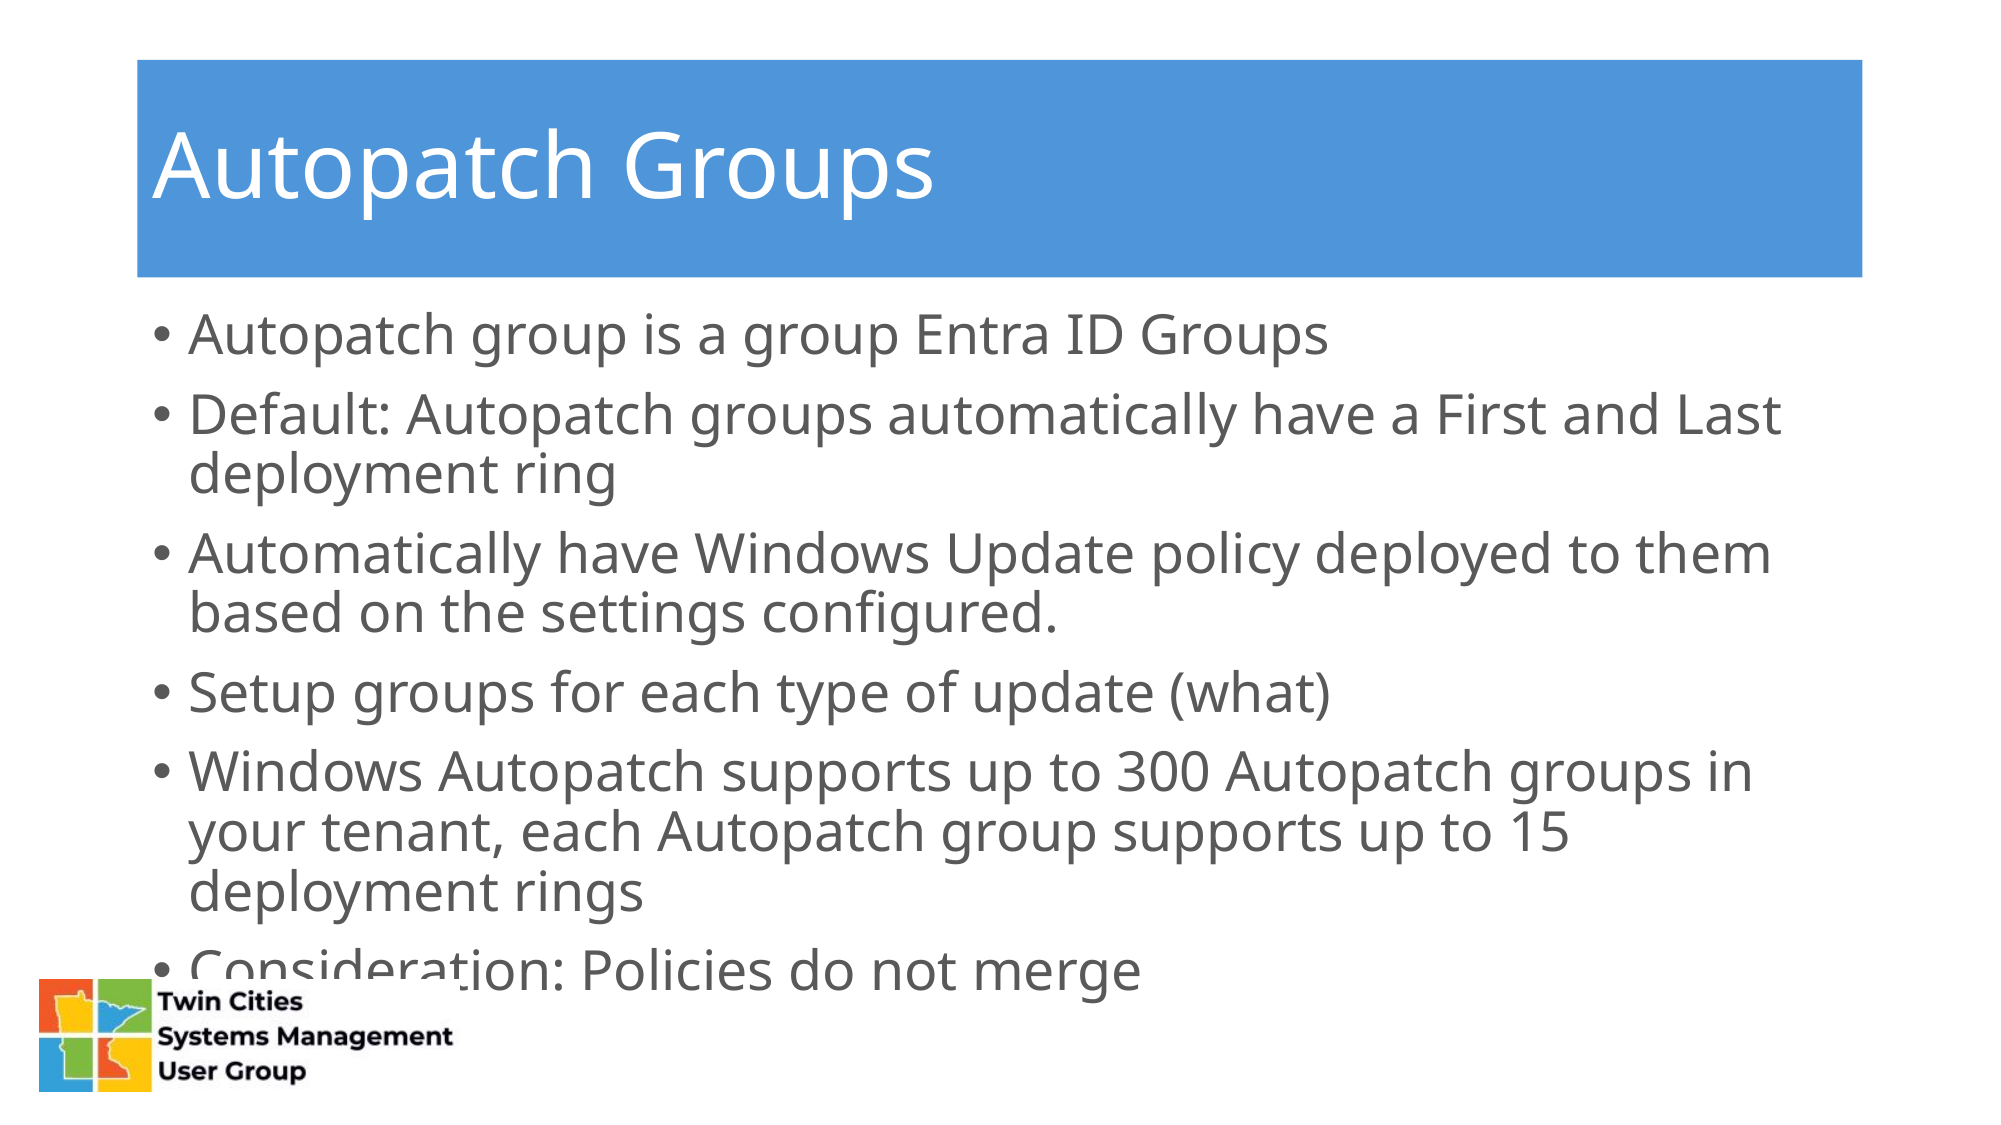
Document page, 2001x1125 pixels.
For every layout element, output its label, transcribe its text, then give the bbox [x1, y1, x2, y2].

picture [38, 978, 461, 1093]
title Autopatch Groups [137, 59, 1863, 278]
list Autopatch group is a group Entra ID Groups Default: Autopatch groups automatically have a First and Last deployment ring Automatically have Windows Update policy deployed to them based on the settings configured. Setup groups for each type of update (what) Windows Autopatch supports up to 300 Autopatch groups in your tenant, each Autopatch group supports up to 15 deployment rings Consideration: Policies do not merge [137, 299, 1863, 1014]
